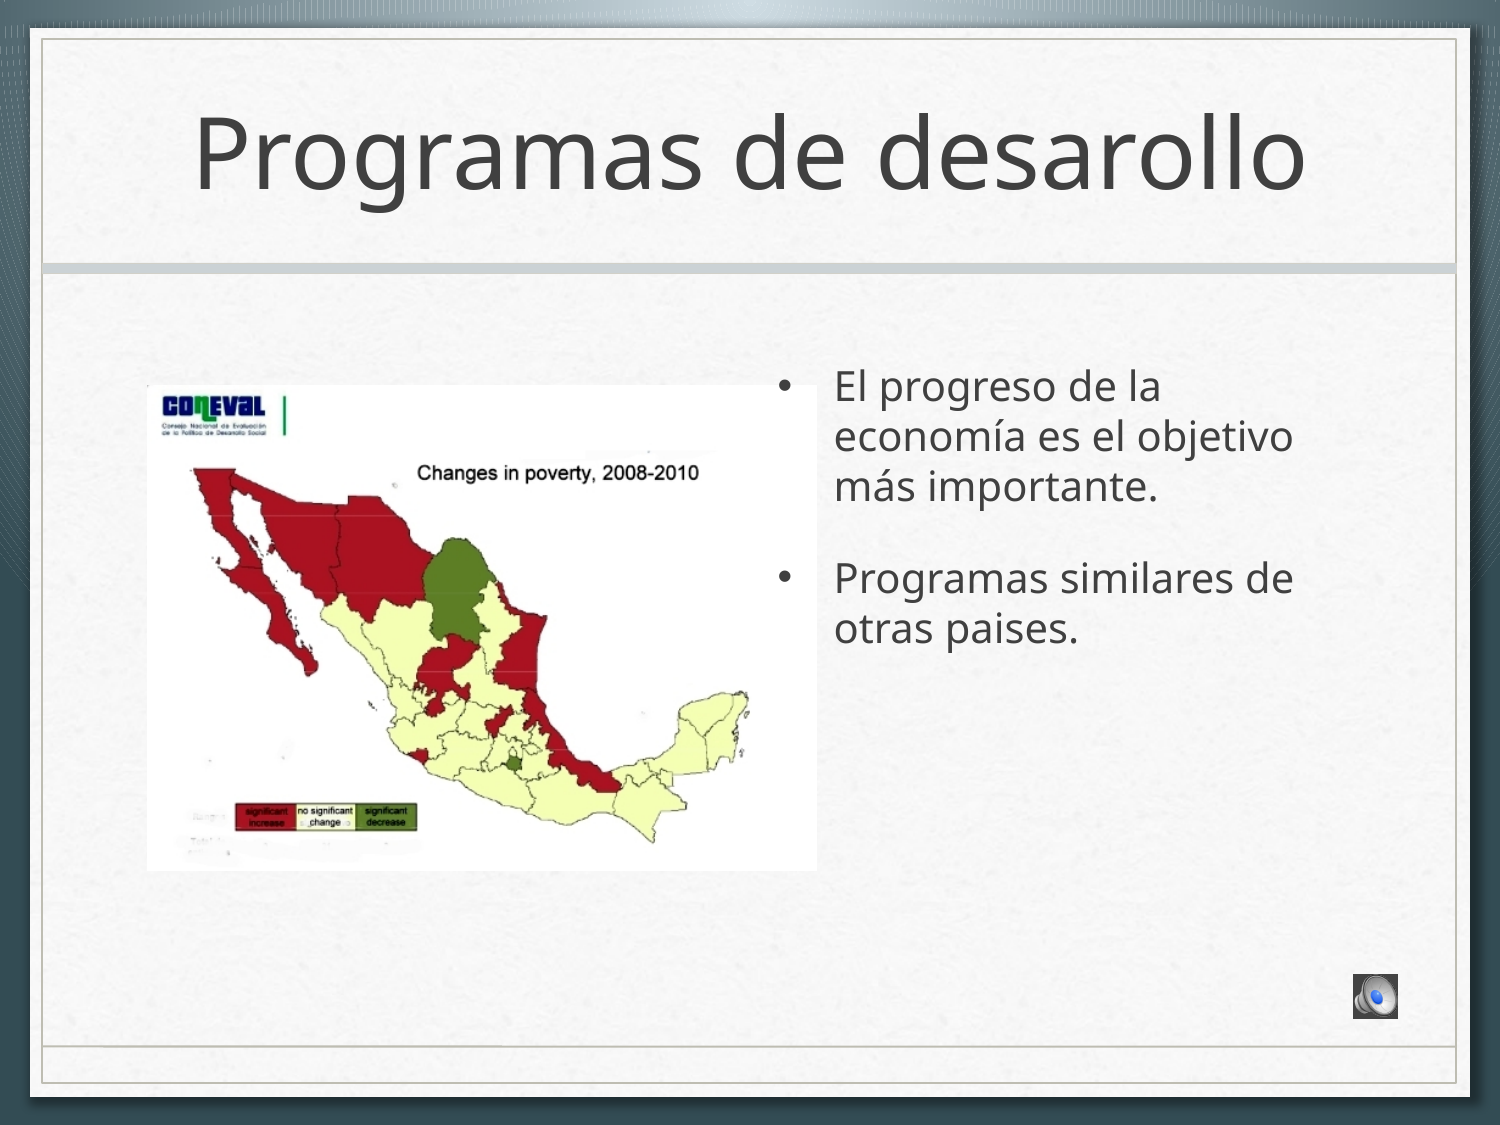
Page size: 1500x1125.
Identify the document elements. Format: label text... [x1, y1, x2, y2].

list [147, 259, 818, 998]
picture [30, 28, 1470, 1097]
title Programas de desarollo [147, 40, 1353, 260]
list El progreso de la economía es el objetivo más importante. Programas similares de otras paises. [830, 352, 1348, 997]
